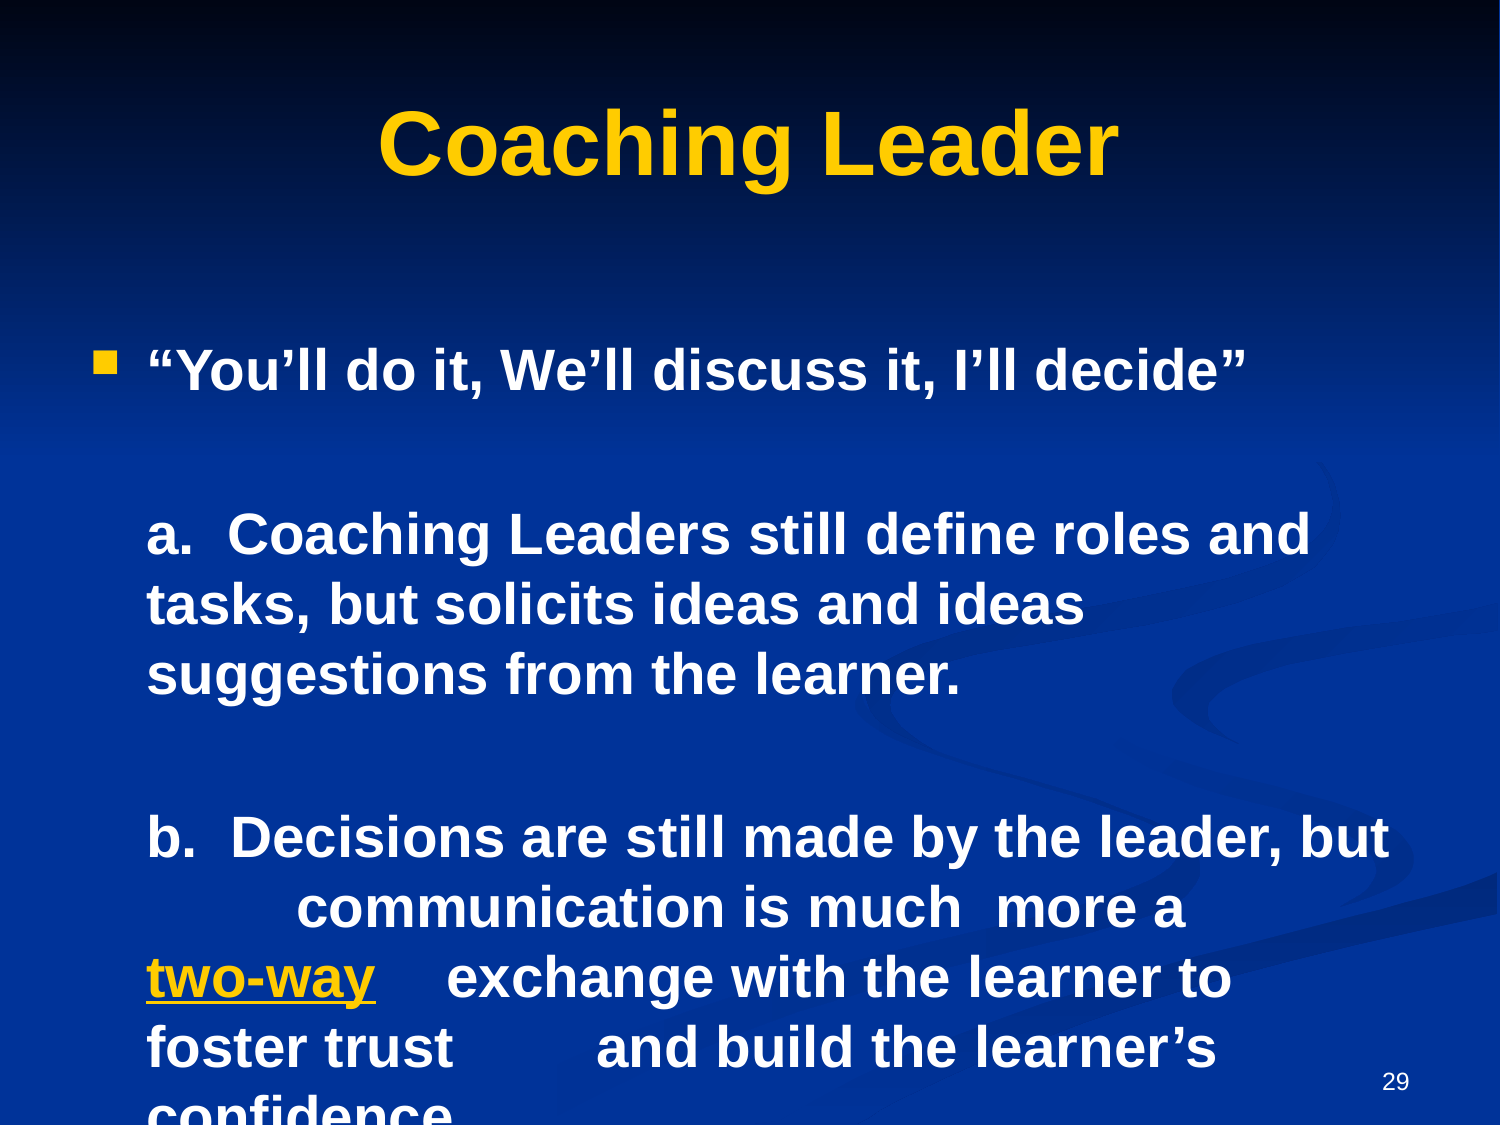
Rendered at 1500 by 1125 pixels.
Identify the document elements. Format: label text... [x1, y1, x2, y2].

title Coaching Leader [74, 44, 1426, 233]
list “You’ll do it, We’ll discuss it, I’ll decide” a. Coaching Leaders still define roles and tasks, but solicits ideas and ideas suggestions from the learner. b. Decisions are still made by the leader, but communication is much more a two-way exchange with the learner to foster trust and build the learner’s confidence. [74, 324, 1426, 1125]
